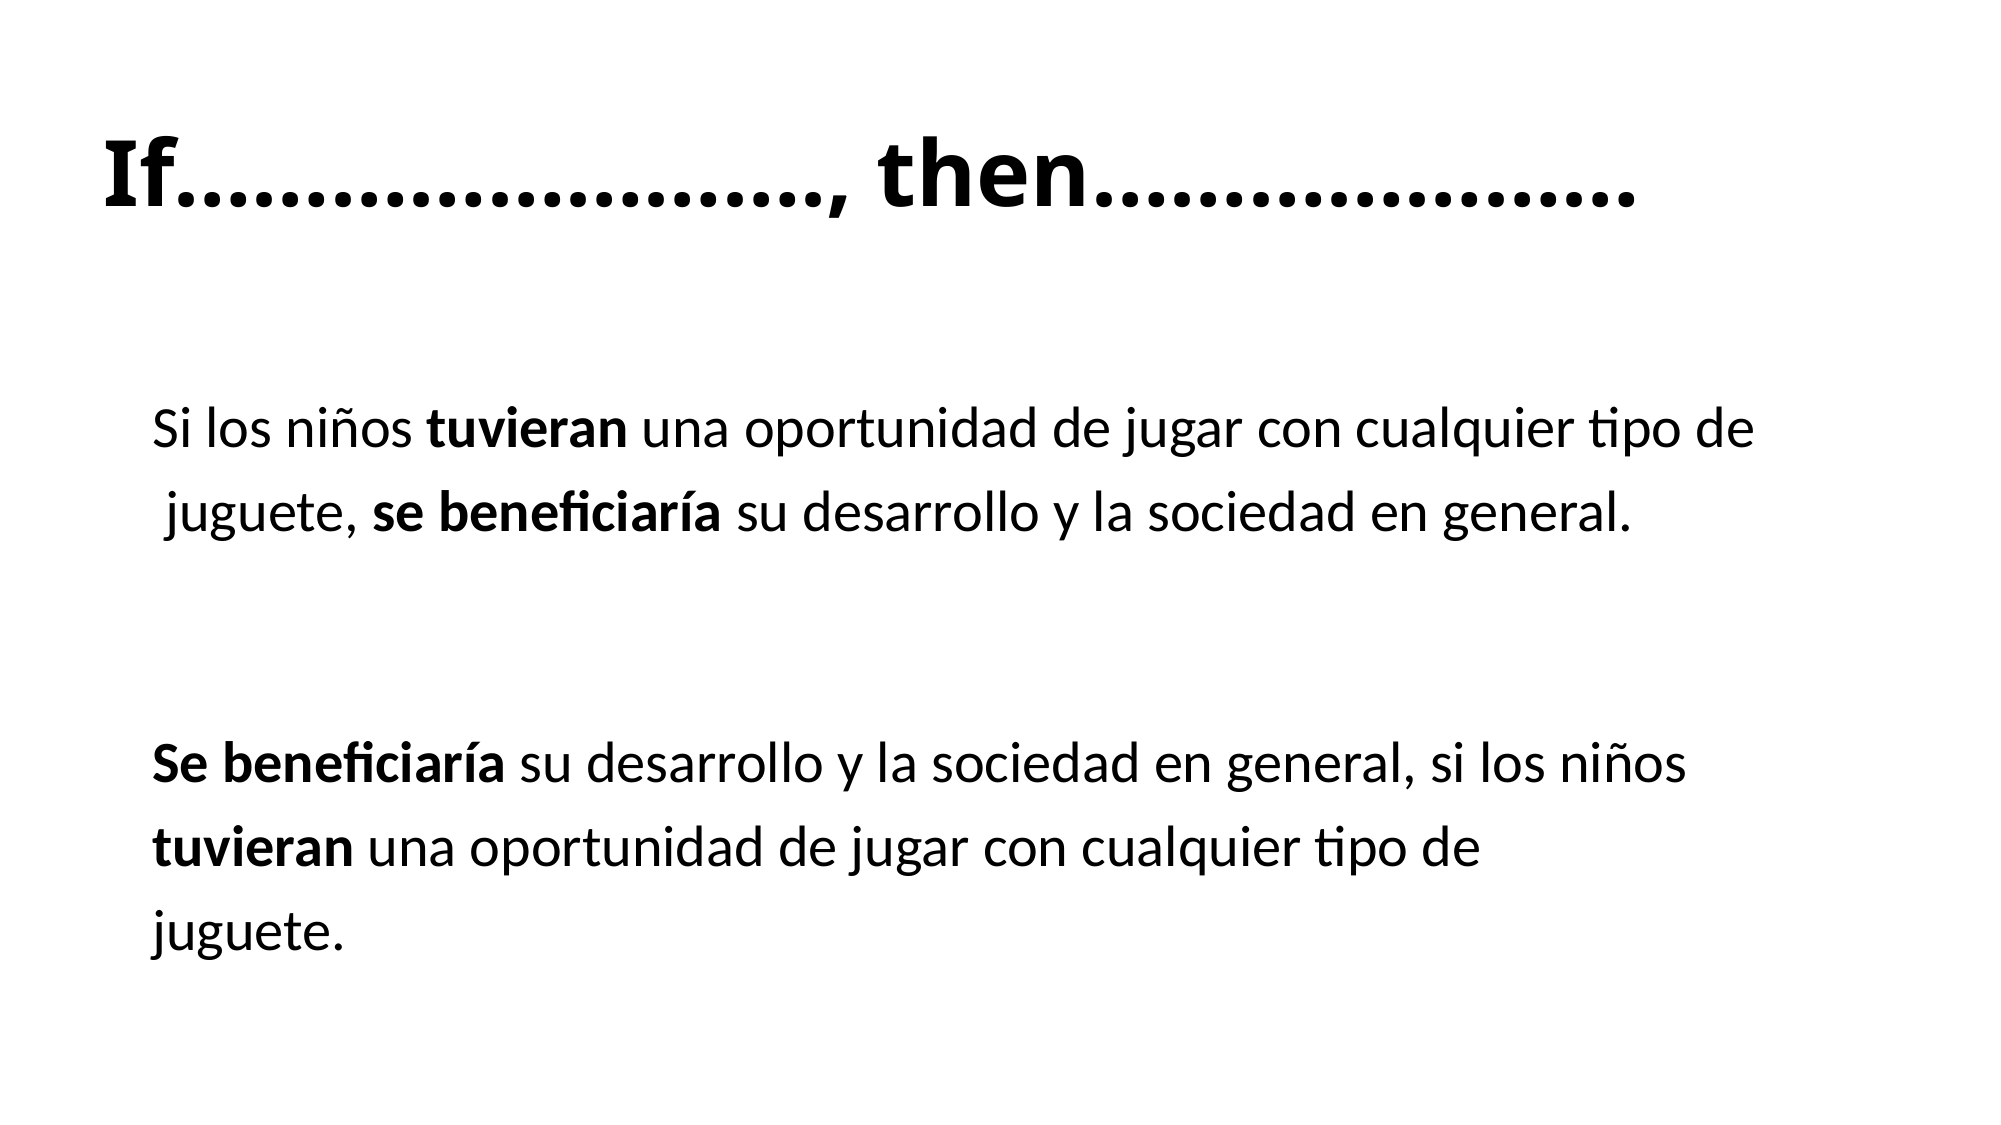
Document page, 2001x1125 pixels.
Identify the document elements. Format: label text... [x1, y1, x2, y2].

title If……………………., then………………… [89, 67, 1814, 286]
list Si los niños tuvieran una oportunidad de jugar con cualquier tipo de juguete, se beneficiaría su desarrollo y la sociedad en general. Se beneficiaría su desarrollo y la sociedad en general, si los niños tuvieran una oportunidad de jugar con cualquier tipo de juguete. [137, 299, 1863, 1014]
